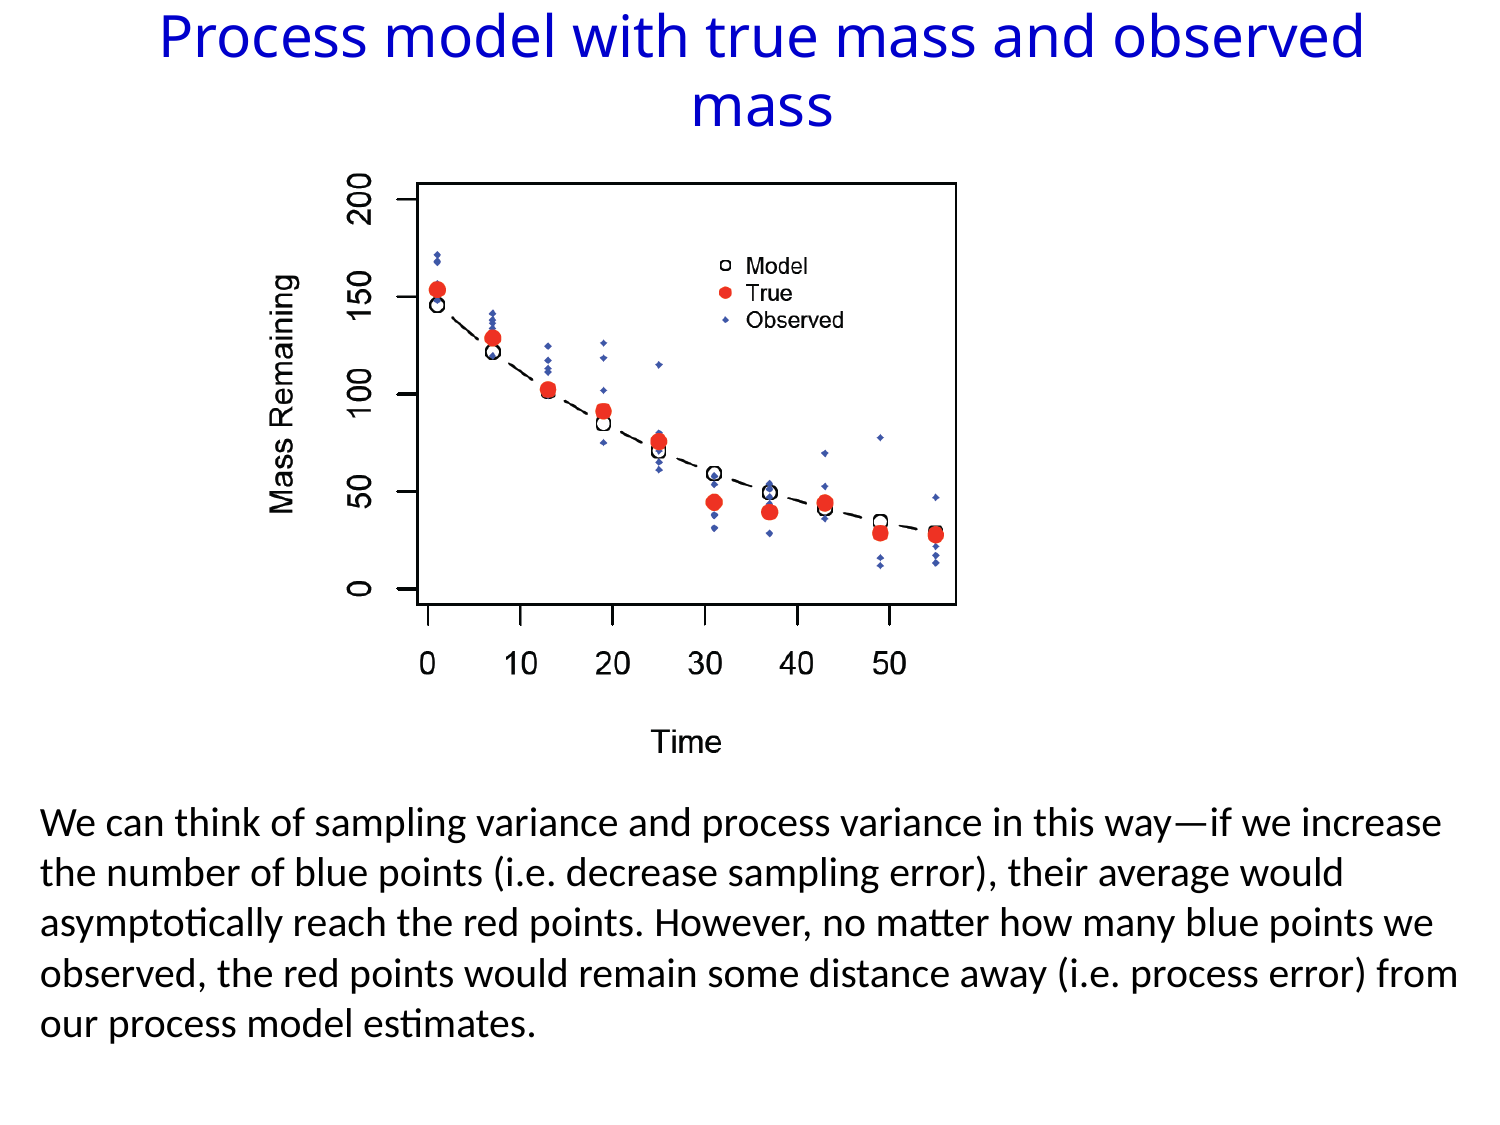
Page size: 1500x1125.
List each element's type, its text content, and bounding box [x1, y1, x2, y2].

picture [237, 160, 1051, 763]
title Process model with true mass and observed mass [75, 0, 1450, 163]
list We can think of sampling variance and process variance in this way—if we increase the number of blue points (i.e. decrease sampling error), their average would asymptotically reach the red points. However, no matter how many blue points we observed, the red points would remain some distance away (i.e. process error) from our process model estimates. [24, 787, 1488, 1125]
